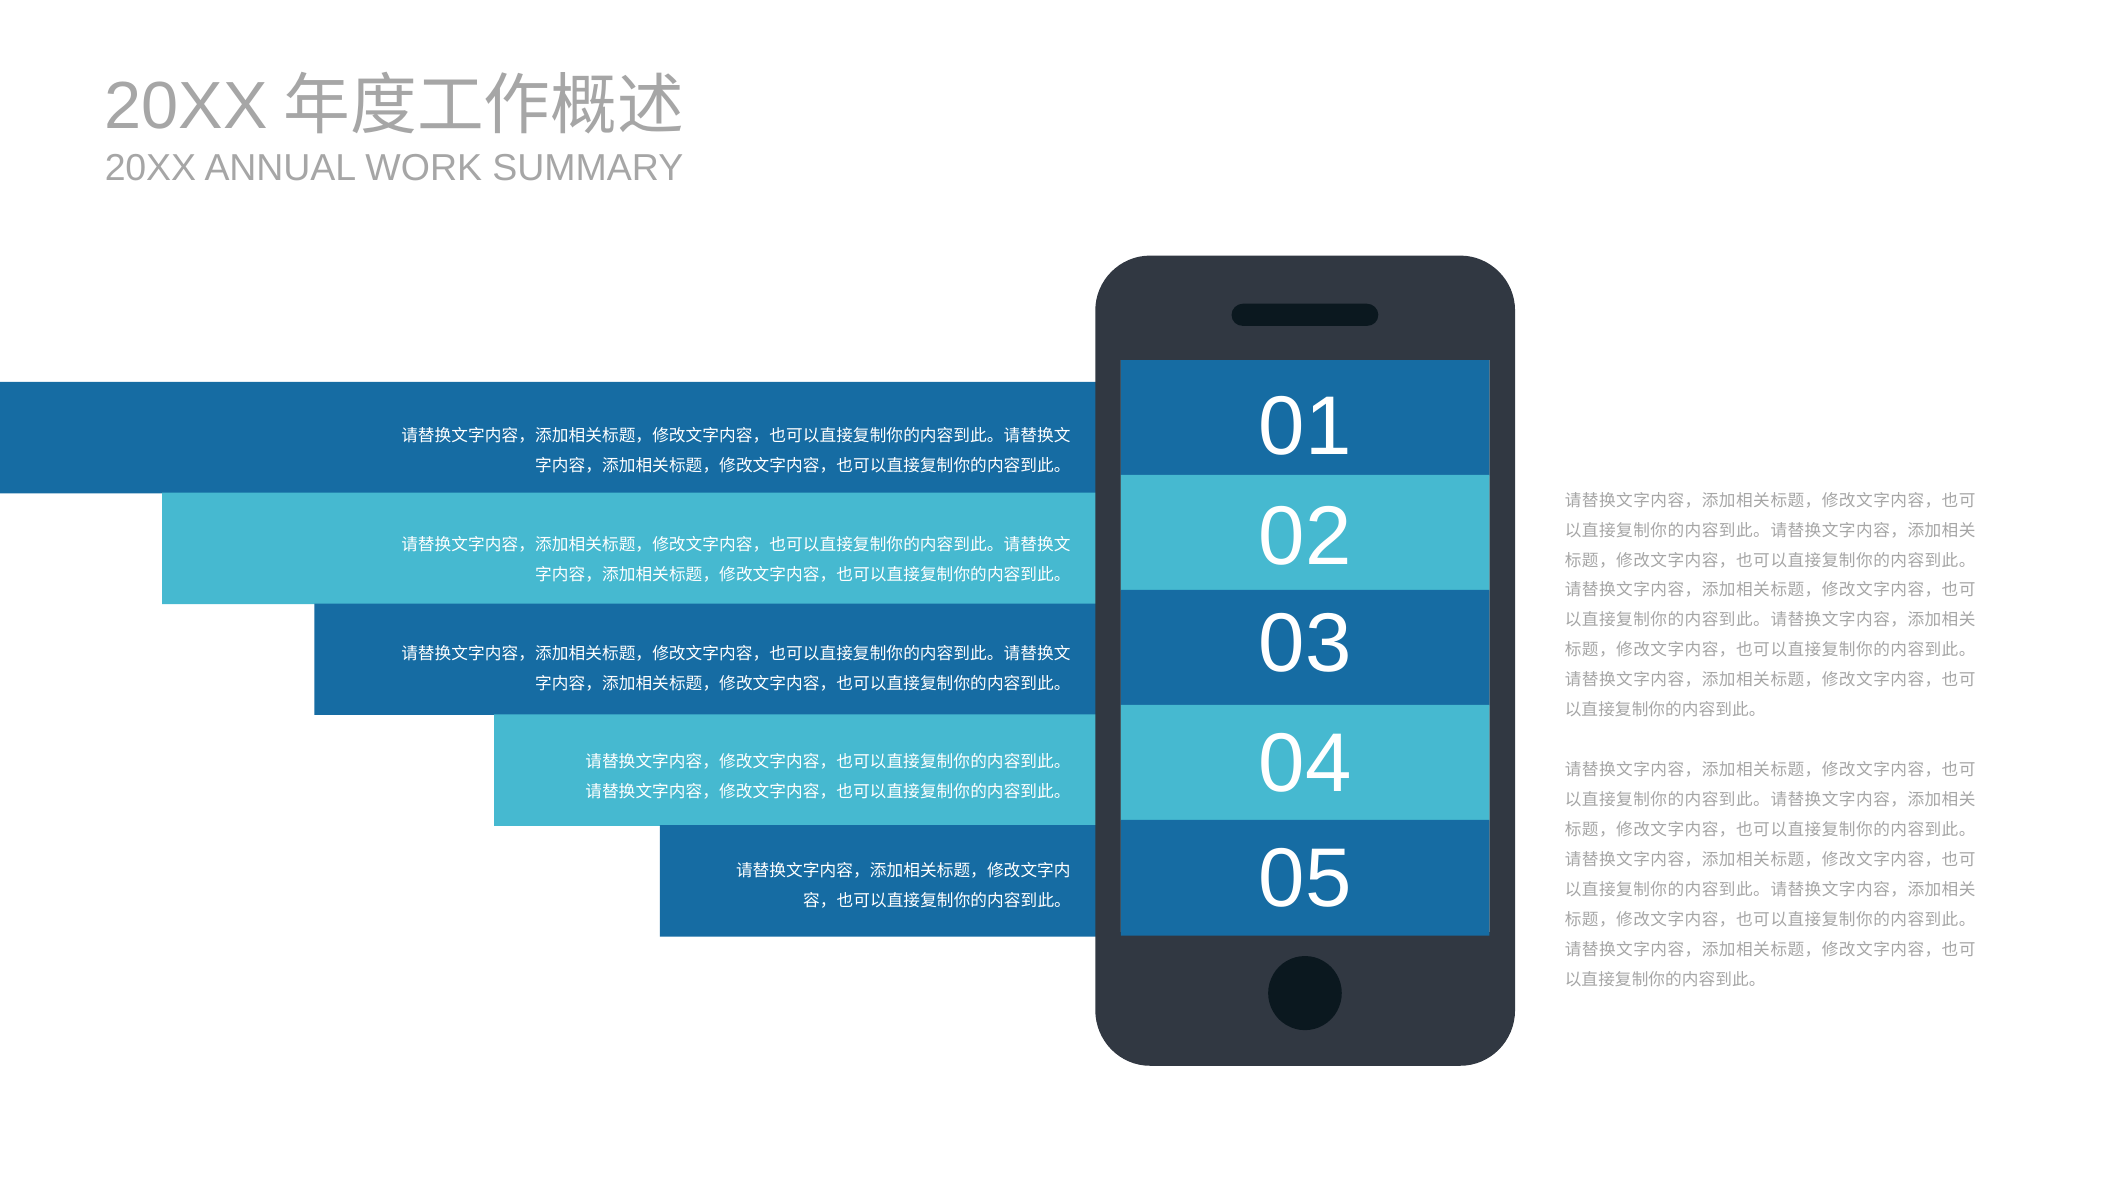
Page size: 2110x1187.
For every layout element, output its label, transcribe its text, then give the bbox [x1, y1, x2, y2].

text_box [659, 824, 1095, 938]
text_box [1120, 360, 1490, 936]
text_box 请替换文字内容，添加相关标题，修改文字内容，也可以直接复制你的内容到此。请替换文字内容，添加相关标题，修改文字内容，也可以直接复制你的内容到此。 [399, 414, 1072, 475]
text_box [1095, 255, 1516, 1066]
text_box [0, 381, 1095, 494]
text_box [161, 492, 1095, 605]
text_box 请替换文字内容，修改文字内容，也可以直接复制你的内容到此。请替换文字内容，修改文字内容，也可以直接复制你的内容到此。 [572, 741, 1072, 802]
text_box 请替换文字内容，添加相关标题，修改文字内容，也可以直接复制你的内容到此。请替换文字内容，添加相关标题，修改文字内容，也可以直接复制你的内容到此。 [399, 523, 1072, 584]
text_box [313, 603, 1095, 716]
text_box 20XX年度工作概述 [104, 61, 692, 142]
text_box 请替换文字内容，添加相关标题，修改文字内容，也可以直接复制你的内容到此。请替换文字内容，添加相关标题，修改文字内容，也可以直接复制你的内容到此。 [399, 632, 1072, 693]
text_box 20XX ANNUAL WORK SUMMARY [104, 142, 692, 188]
text_box 请替换文字内容，添加相关标题，修改文字内容，也可以直接复制你的内容到此。 [731, 850, 1072, 911]
text_box [493, 713, 1095, 827]
text_box 请替换文字内容，添加相关标题，修改文字内容，也可以直接复制你的内容到此。请替换文字内容，添加相关标题，修改文字内容，也可以直接复制你的内容到此。请替换文字内容，添加相关标题，修改文字内容，也可以直接复制你的内容到此。请替换文字内容，添加相关标题，修改文字内容，也可以直接复制你的内容到此。请替换文字内容，添加相关标题，修改文字内容，也可以直接复制你的内容到此。 请替换文字内容，添加相关标题，修改文字内容，也可以直接复制你的内容到此。请替换文字内容，添加相关标题，修改文字内容，也可以直接复制你的内容到此。请替换文字内容，添加相关标题，修改文字内容，也可以直接复制你的内容到此。请替换文字内容，添加相关标题，修改文字内容，也可以直接复制你的内容到此。请替换文字内容，添加相关标题，修改文字内容，也可以直接复制你的内容到此。 [1564, 479, 1976, 989]
